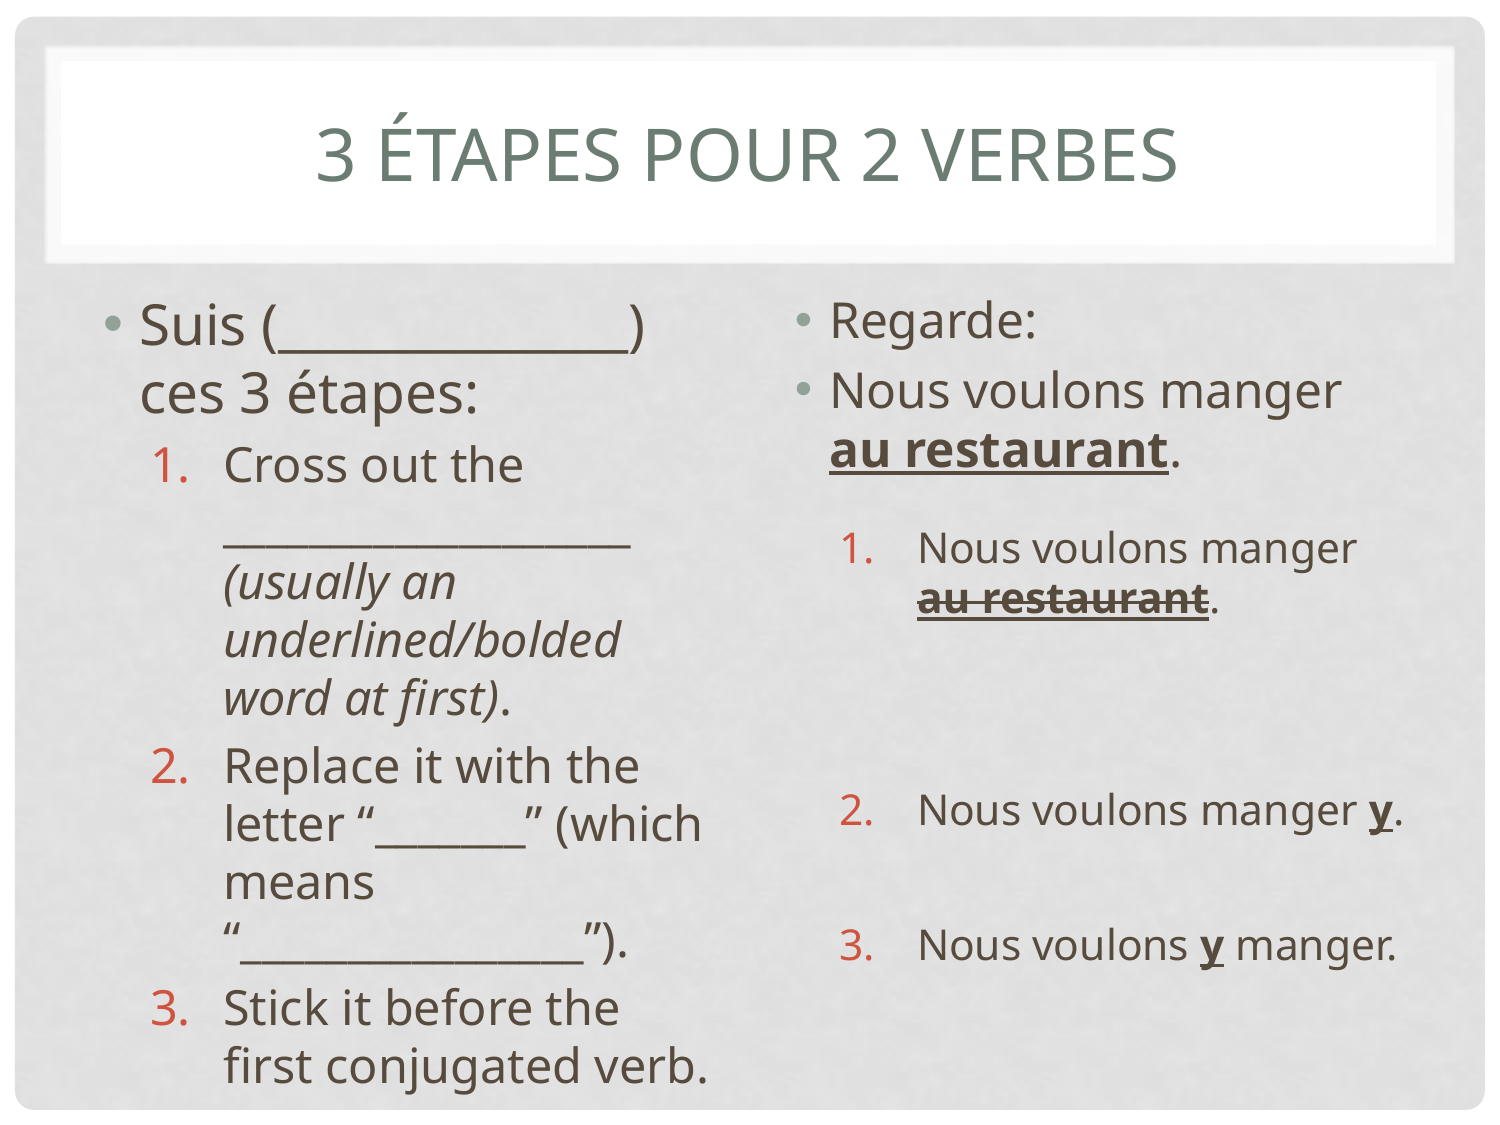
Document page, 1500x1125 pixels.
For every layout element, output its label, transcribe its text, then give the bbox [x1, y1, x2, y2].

text_box Suis (______________) ces 3 étapes: Cross out the ___________________ (usually an underlined/bolded word at first). Replace it with the letter “_______” (which means “________________”). Stick it before the first conjugated verb. [69, 281, 733, 1125]
list Regarde: Nous voulons manger au restaurant. Nous voulons manger au restaurant. Nous voulons manger y. Nous voulons y manger. [762, 281, 1425, 1005]
title 3 étapes pour 2 verbes [69, 66, 1425, 238]
